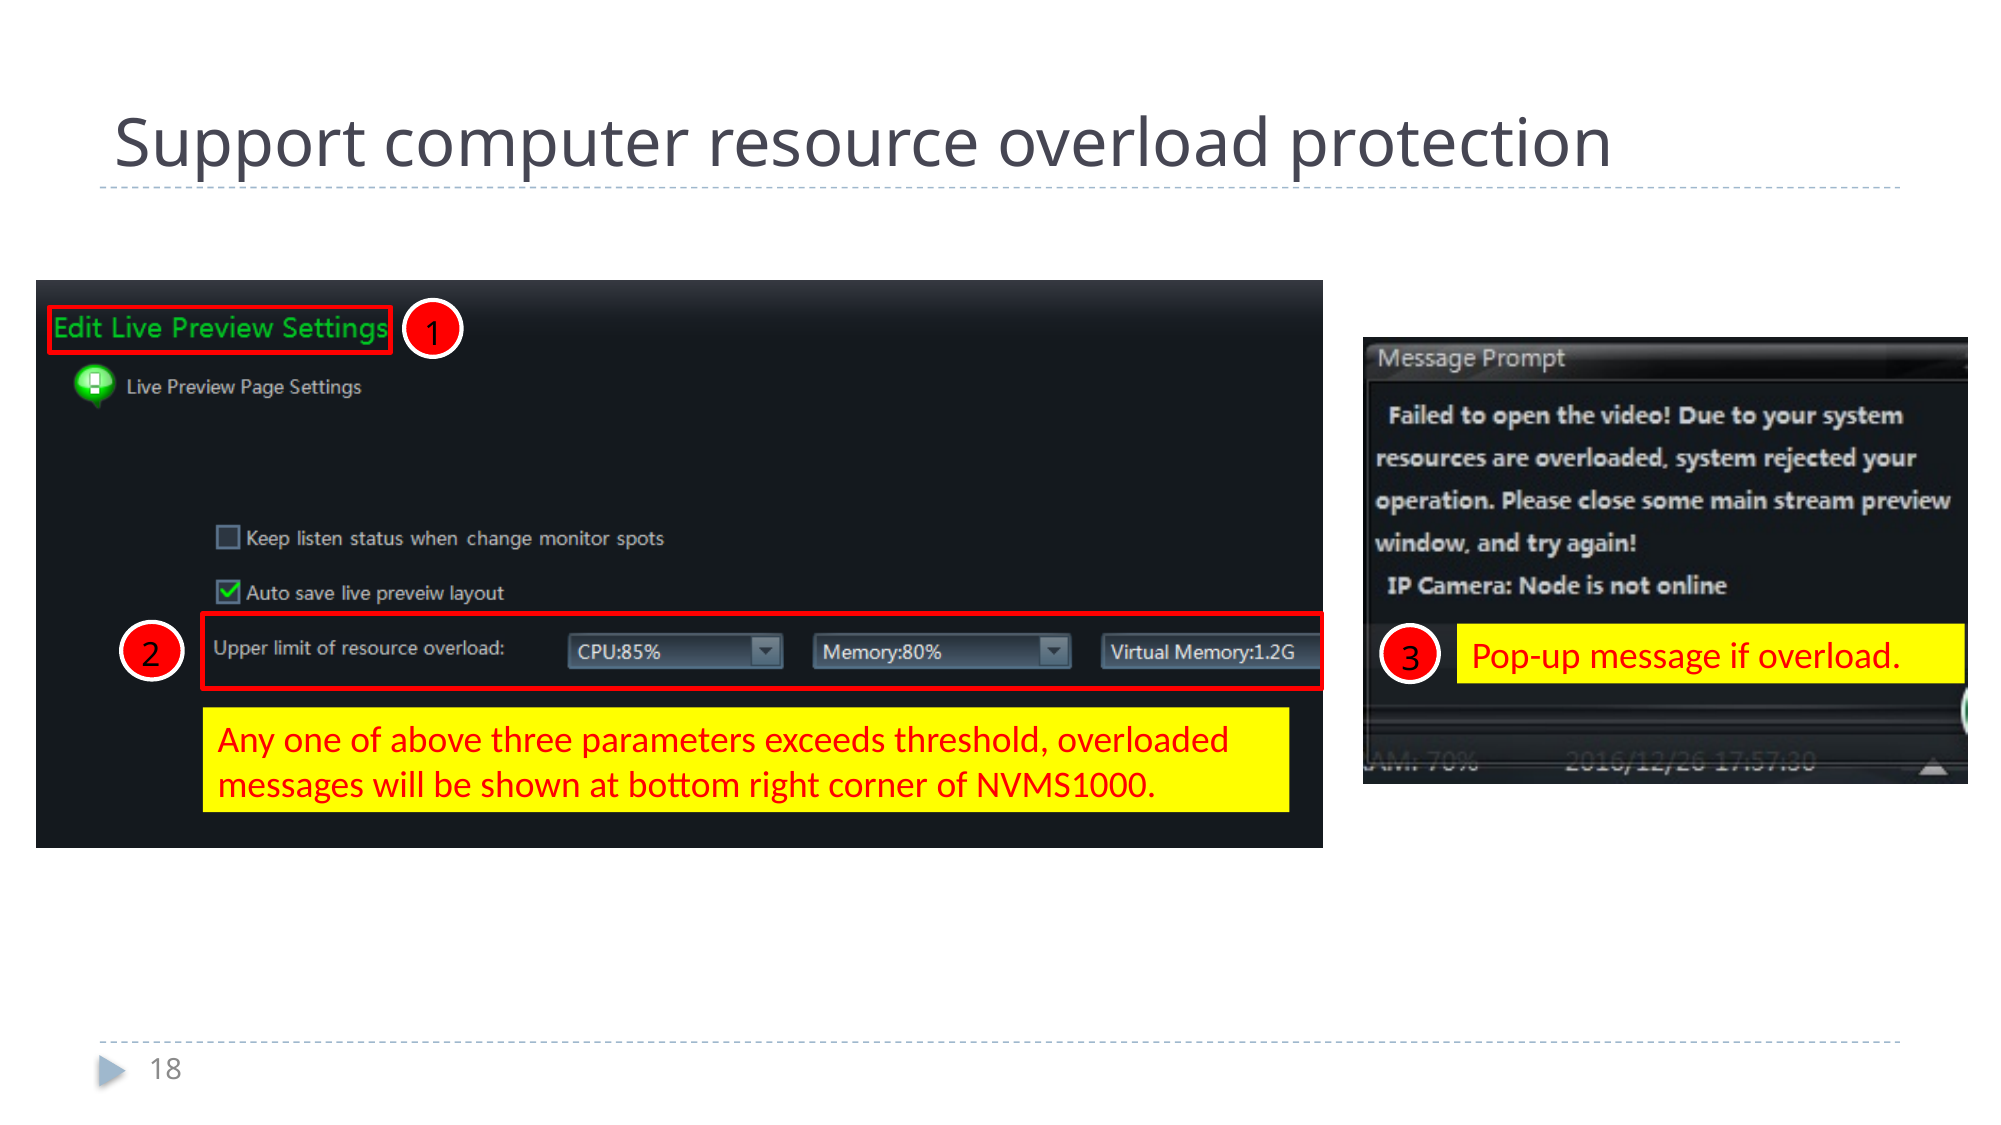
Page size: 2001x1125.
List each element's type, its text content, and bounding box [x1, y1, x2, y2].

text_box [1381, 624, 1444, 686]
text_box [403, 299, 467, 361]
title Support computer resource overload protection [99, 24, 1900, 188]
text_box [120, 621, 188, 683]
picture [1363, 337, 1968, 785]
slide_number 18 [133, 1042, 568, 1103]
picture [35, 280, 1323, 848]
